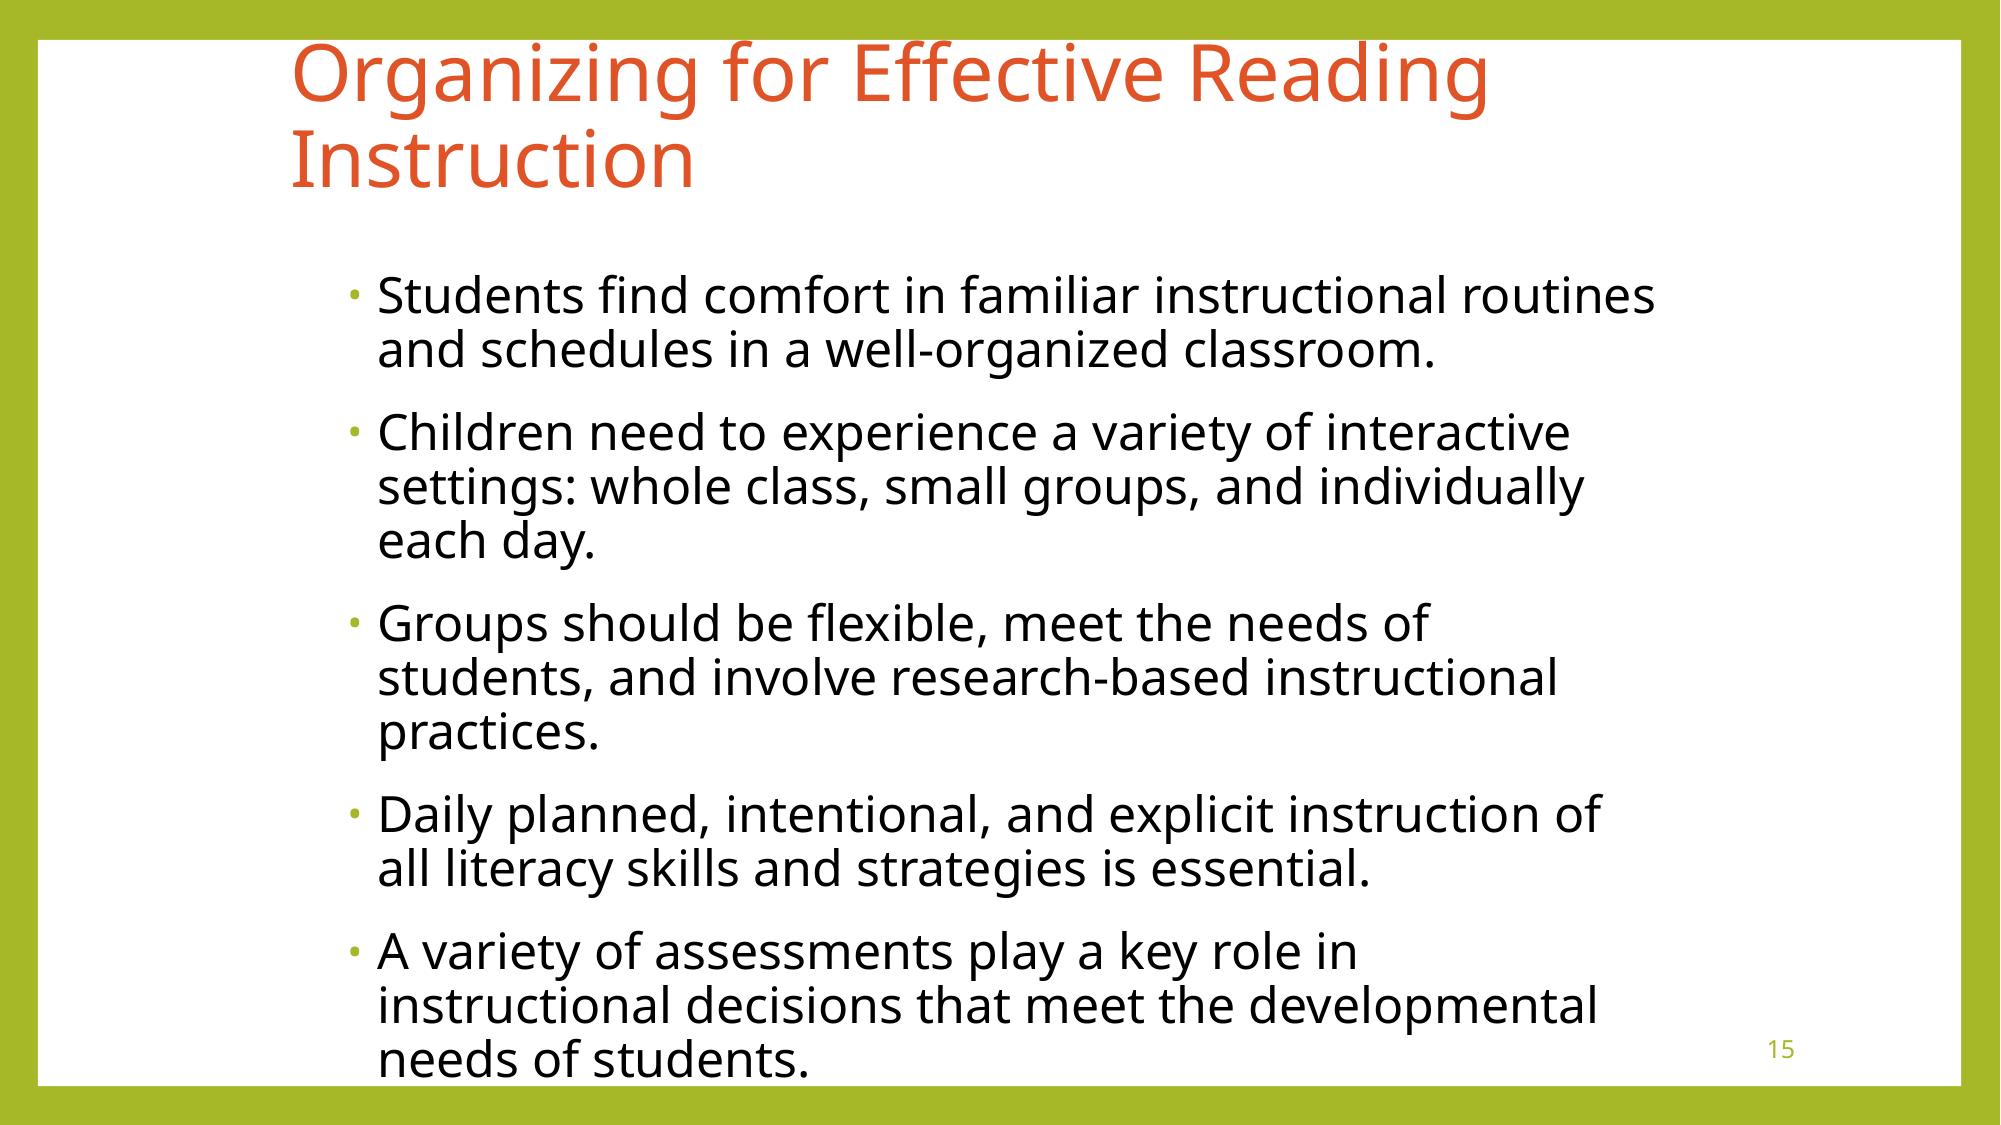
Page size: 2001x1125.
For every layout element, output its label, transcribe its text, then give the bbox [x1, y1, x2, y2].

slide_number 15 [1530, 1020, 1811, 1081]
title Organizing for Effective Reading Instruction [275, 24, 1750, 213]
list Students find comfort in familiar instructional routines and schedules in a well-organized classroom. Children need to experience a variety of interactive settings: whole class, small groups, and individually each day. Groups should be flexible, meet the needs of students, and involve research-based instructional practices. Daily planned, intentional, and explicit instruction of all literacy skills and strategies is essential. A variety of assessments play a key role in instructional decisions that meet the developmental needs of students. [324, 262, 1675, 1125]
